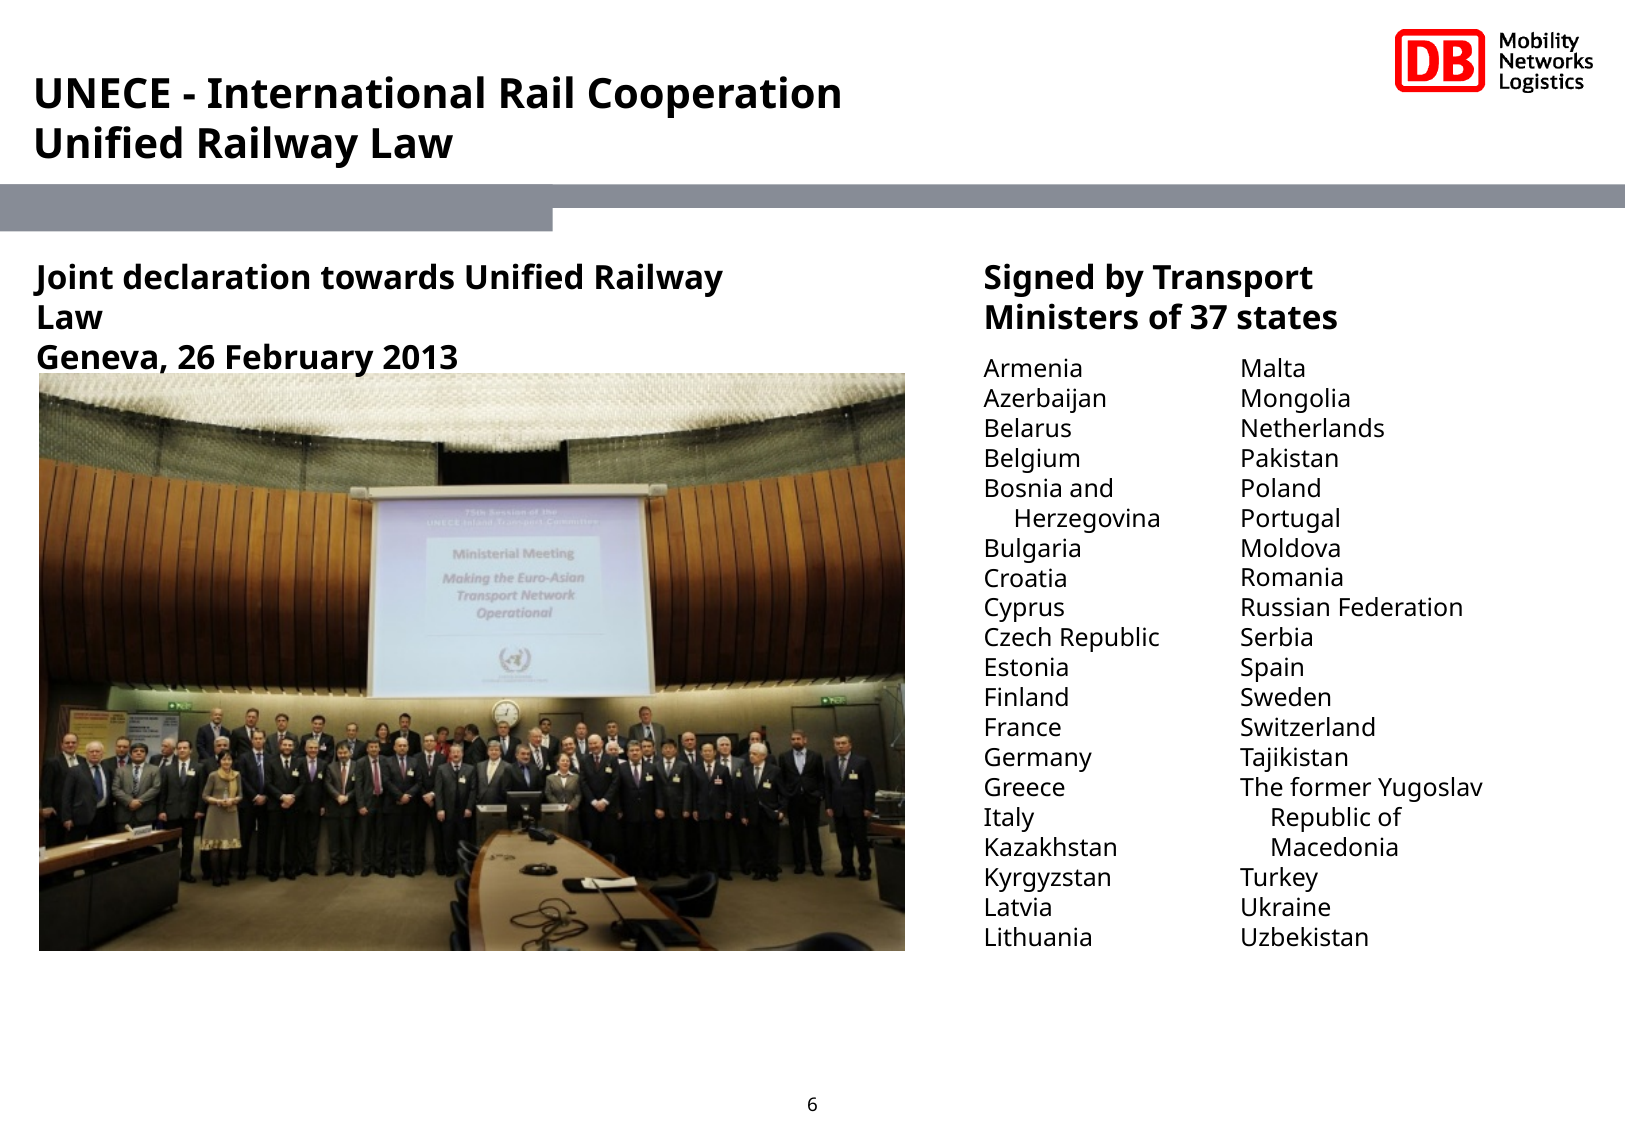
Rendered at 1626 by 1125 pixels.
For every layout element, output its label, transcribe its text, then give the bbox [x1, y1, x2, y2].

title UNECE - International Rail Cooperation Unified Railway Law [32, 66, 1333, 173]
text_box Malta Mongolia Netherlands Pakistan Poland Portugal Moldova Romania Russian Federation Serbia Spain Sweden Switzerland Tajikistan The former Yugoslav Republic of Macedonia Turkey Ukraine Uzbekistan [1225, 345, 1559, 1019]
picture [38, 373, 905, 951]
text_box Joint declaration towards Unified Railway Law Geneva, 26 February 2013 [21, 248, 800, 384]
slide_number 6 [656, 1097, 969, 1114]
text_box Signed by Transport Ministers of 37 states [969, 248, 1376, 344]
text_box Armenia Azerbaijan Belarus Belgium Bosnia and Herzegovina Bulgaria Croatia Cyprus Czech Republic Estonia Finland France Germany Greece Italy Kazakhstan Kyrgyzstan Latvia Lithuania [968, 345, 1198, 1067]
picture [1395, 29, 1593, 93]
